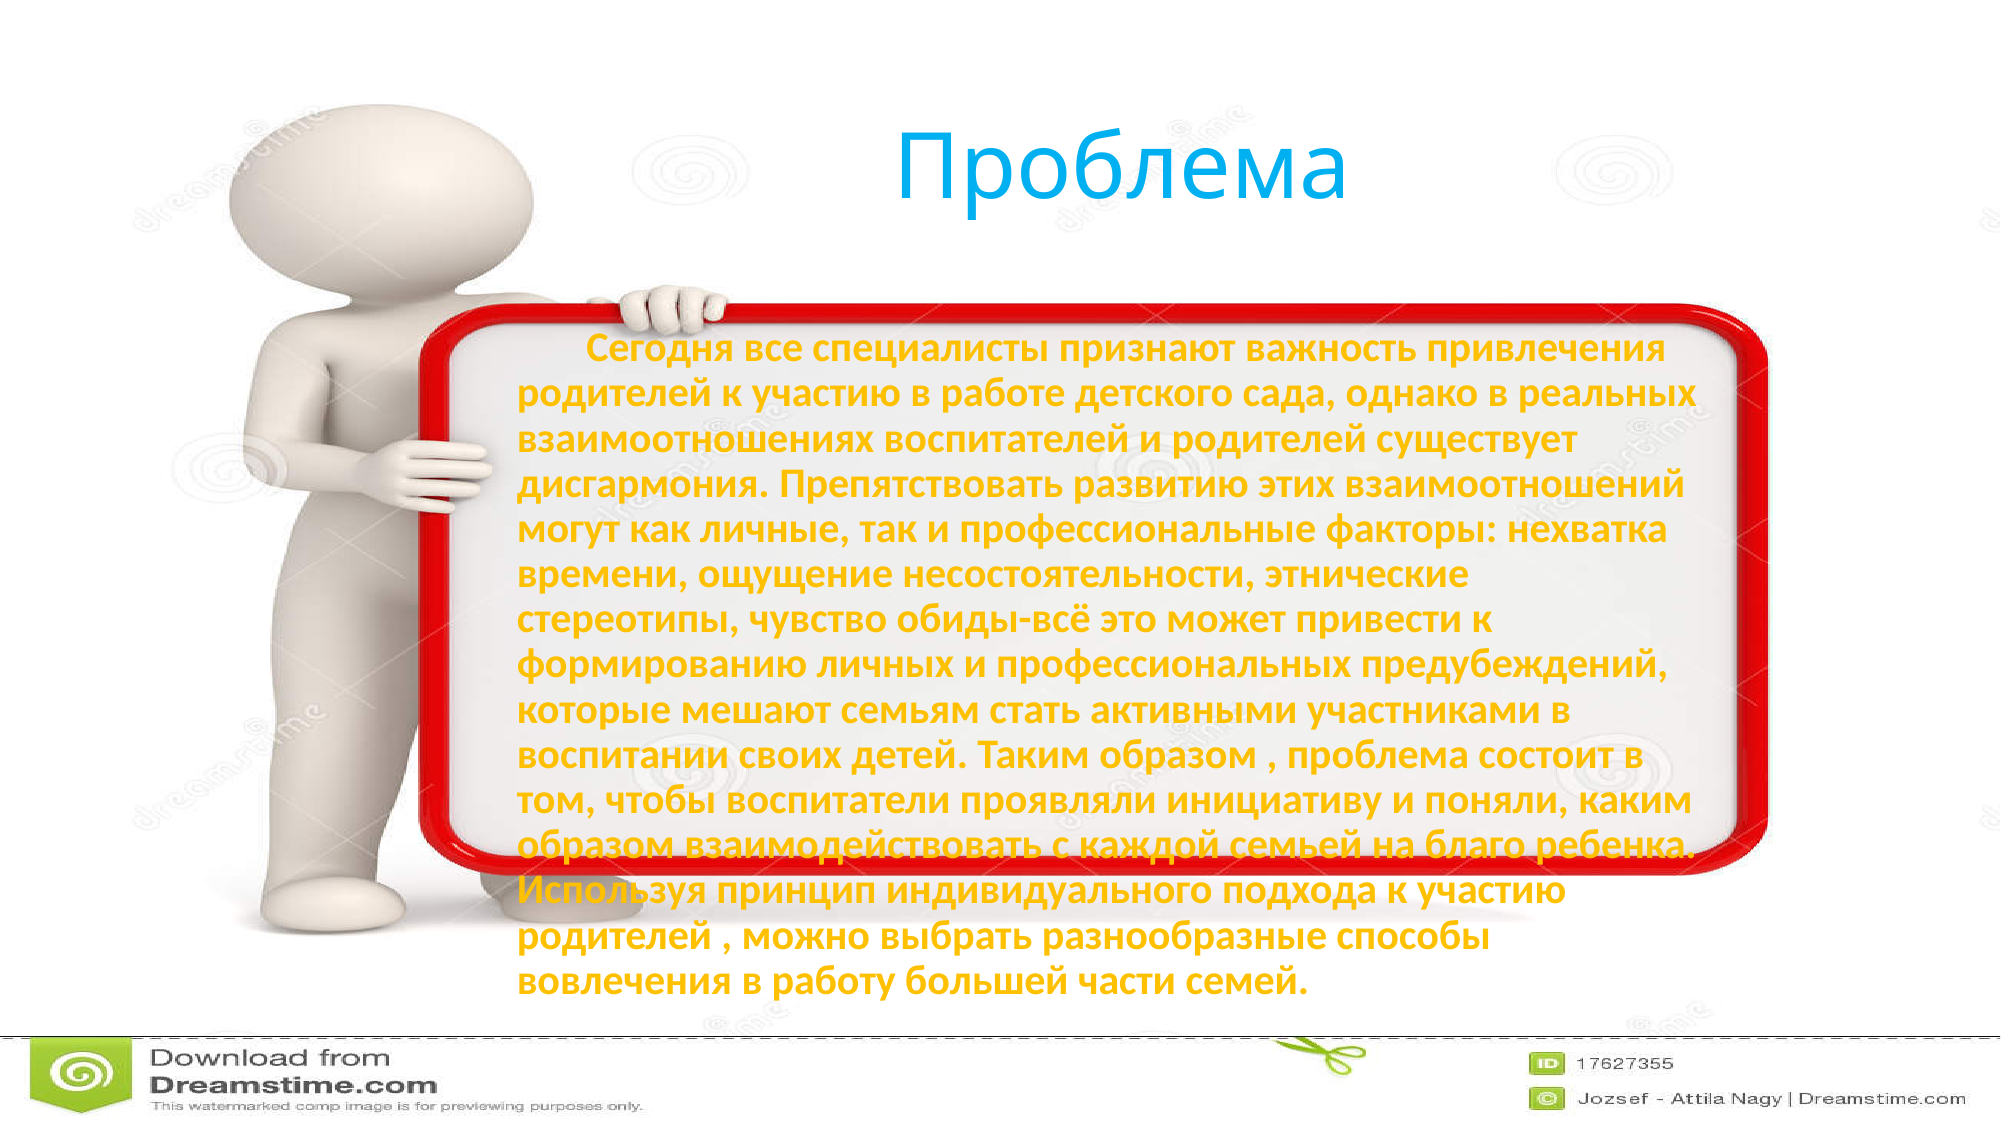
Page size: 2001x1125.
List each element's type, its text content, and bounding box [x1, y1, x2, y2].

list Сегодня все специалисты признают важность привлечения родителей к участию в работе детского сада, однако в реальных взаимоотношениях воспитателей и родителей существует дисгармония. Препятствовать развитию этих взаимоотношений могут как личные, так и профессиональные факторы: нехватка времени, ощущение несостоятельности, этнические стереотипы, чувство обиды-всё это может привести к формированию личных и профессиональных предубеждений, которые мешают семьям стать активными участниками в воспитании своих детей. Таким образом , проблема состоит в том, чтобы воспитатели проявляли инициативу и поняли, каким образом взаимодействовать с каждой семьей на благо ребенка. Используя принцип индивидуального подхода к участию родителей , можно выбрать разнообразные способы вовлечения в работу большей части семей. [501, 318, 1713, 1027]
title Проблема [878, 59, 1863, 278]
picture [0, 0, 2001, 1125]
